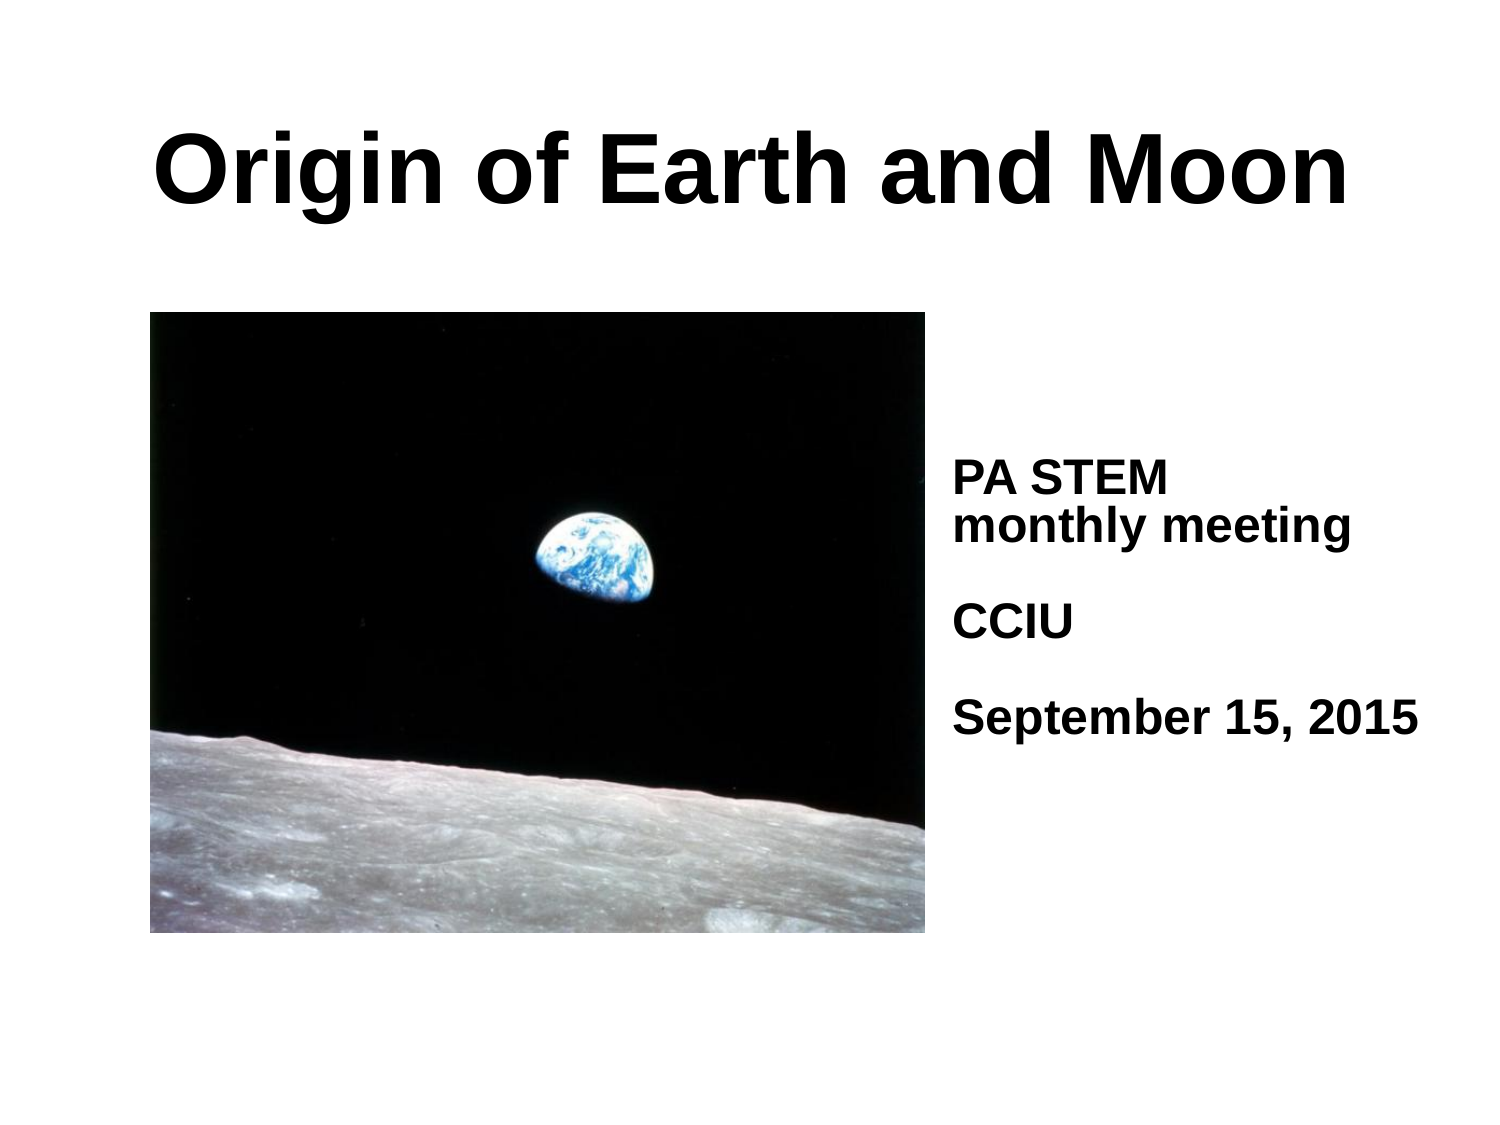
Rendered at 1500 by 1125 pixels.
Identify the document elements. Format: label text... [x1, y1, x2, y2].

text_box PA STEM monthly meeting CCIU September 15, 2015 [937, 449, 1438, 800]
title Origin of Earth and Moon [137, 74, 1438, 276]
picture [149, 312, 926, 933]
